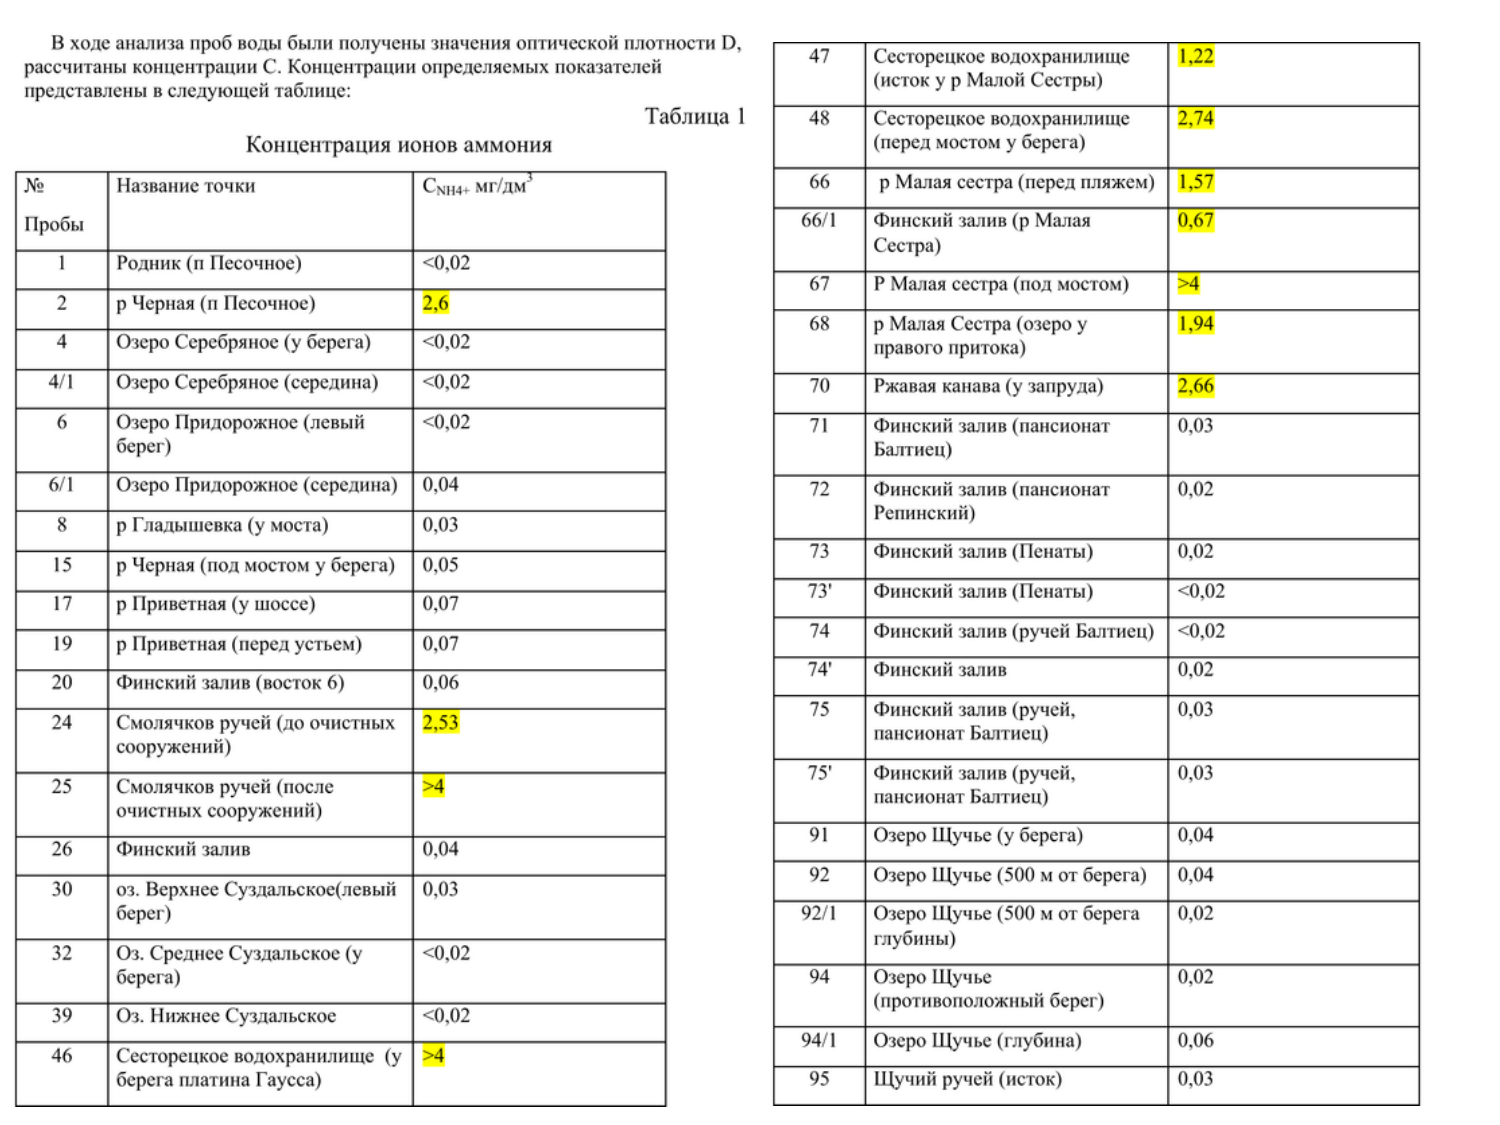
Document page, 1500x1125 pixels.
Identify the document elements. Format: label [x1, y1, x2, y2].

text_box [760, 42, 1500, 1107]
text_box [2, 30, 747, 1107]
